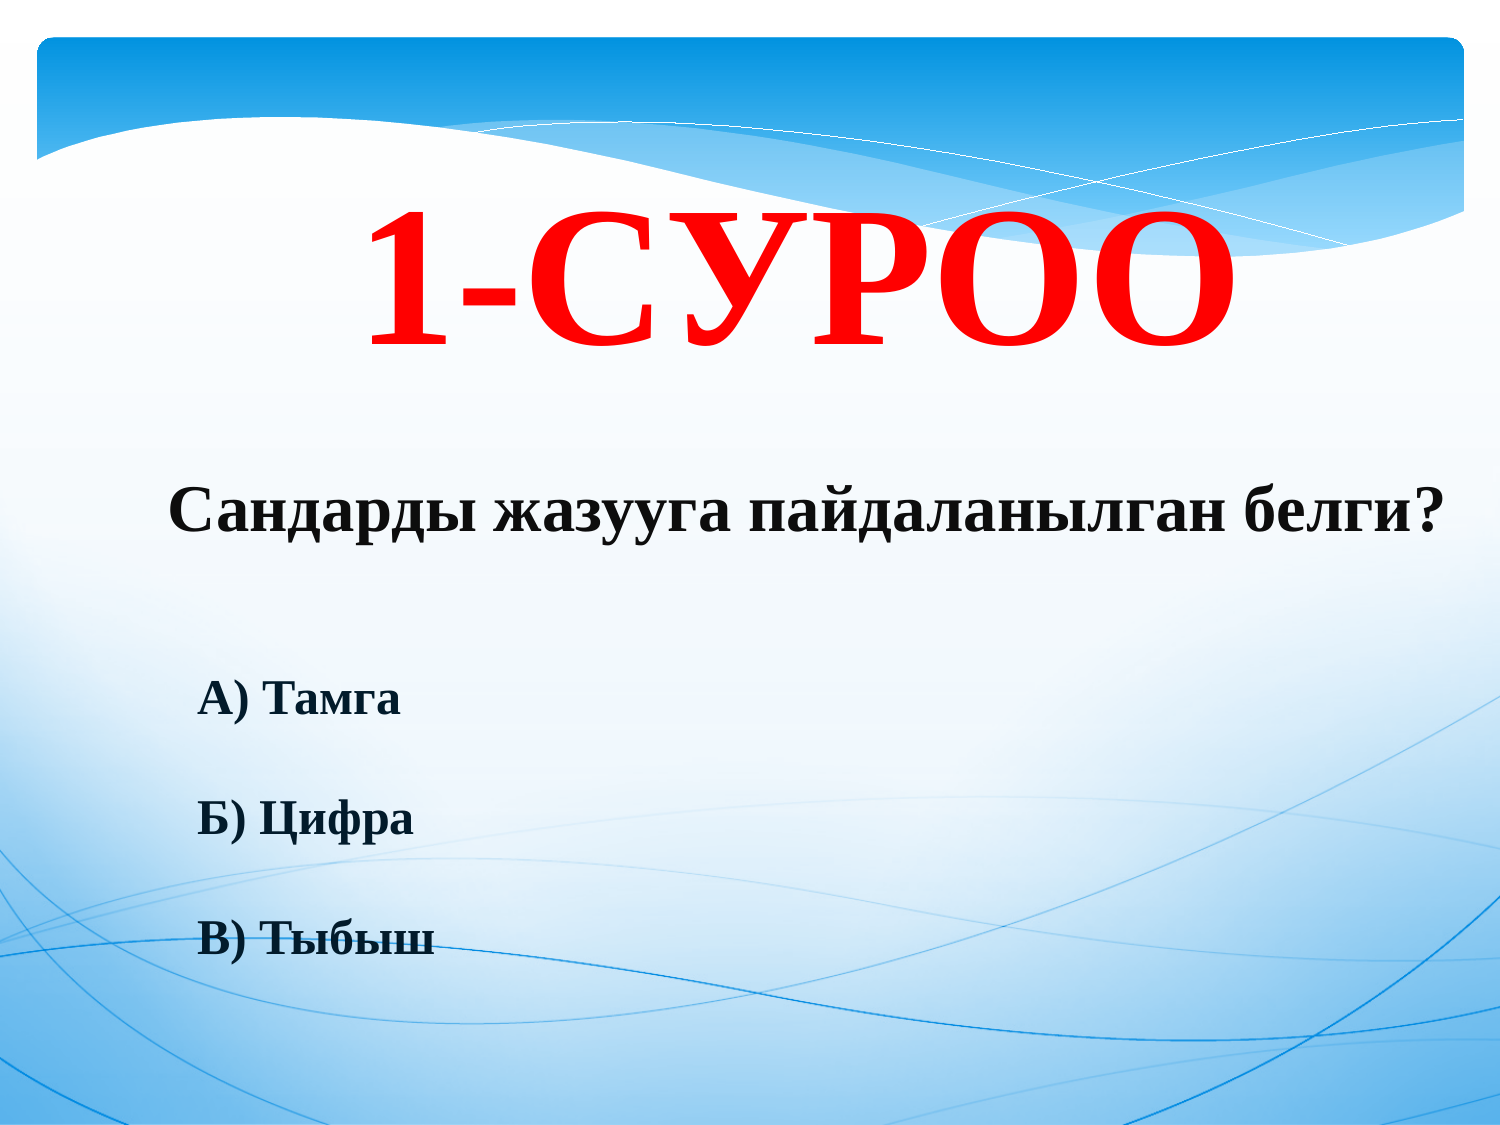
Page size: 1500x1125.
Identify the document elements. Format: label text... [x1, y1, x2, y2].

text_box А) Тамга Б) Цифра В) Тыбыш [183, 656, 455, 972]
text_box 1-СУРОО [341, 137, 1258, 392]
text_box Сандарды жазууга пайдаланылган белги? [153, 457, 1463, 553]
